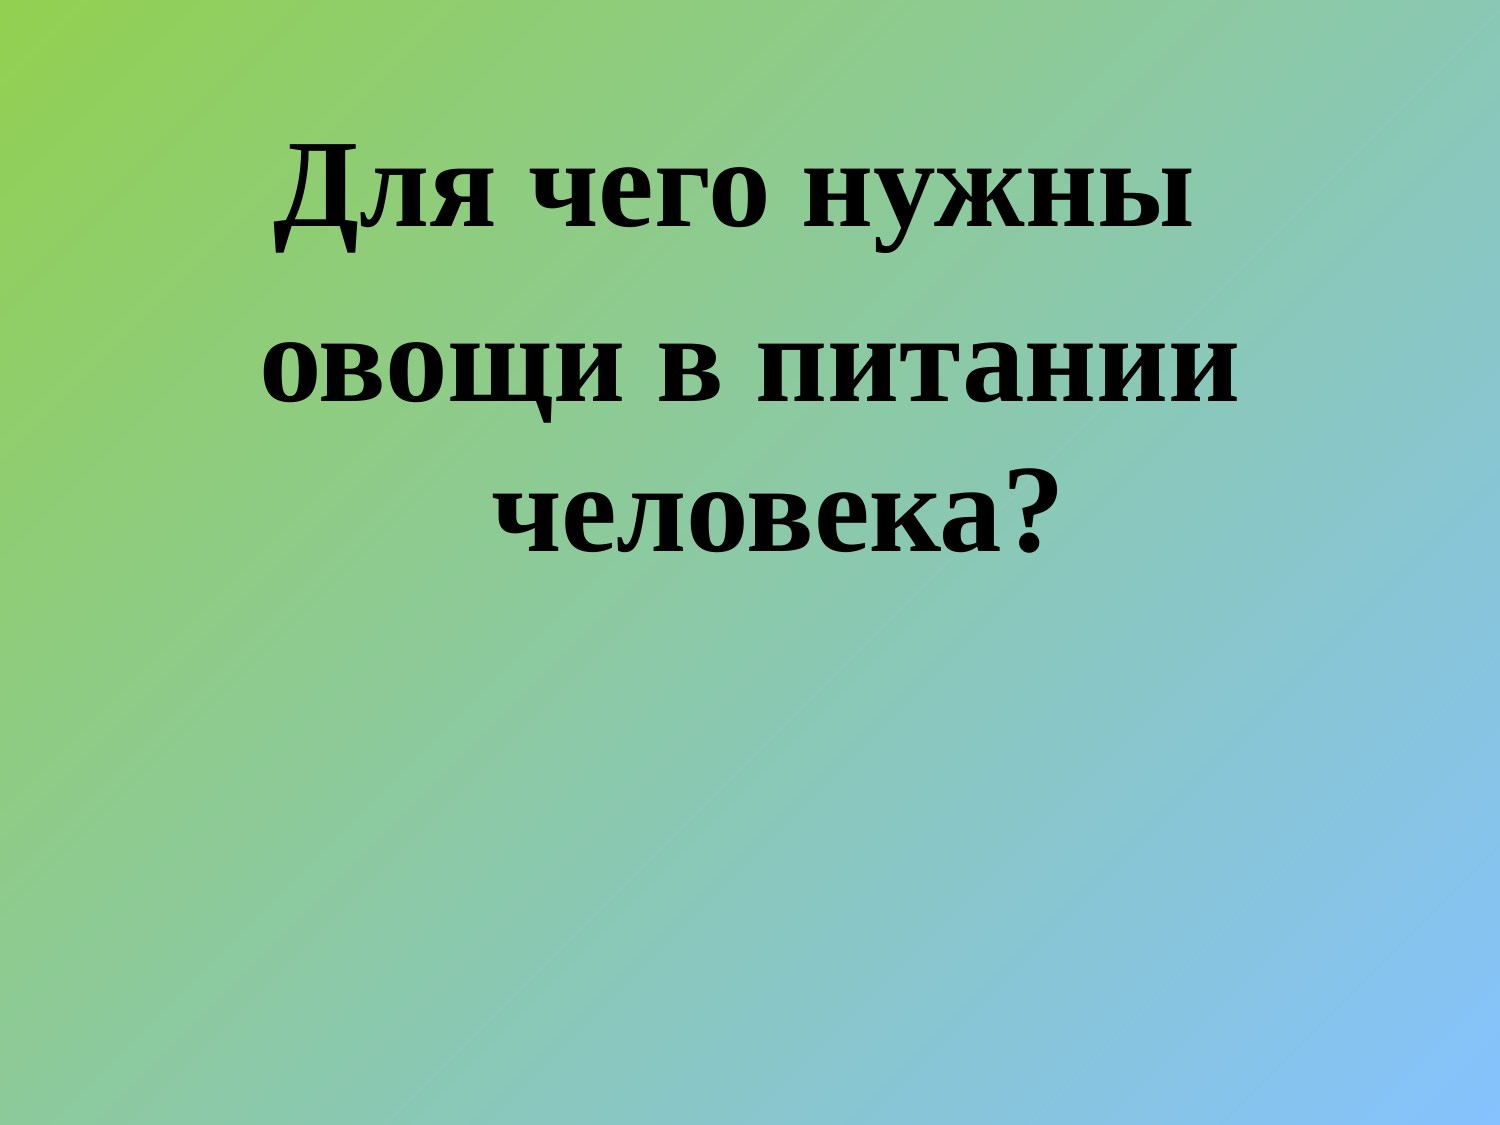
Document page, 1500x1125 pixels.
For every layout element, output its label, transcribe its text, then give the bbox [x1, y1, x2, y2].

list Для чего нужны овощи в питании человека? [75, 93, 1425, 1005]
